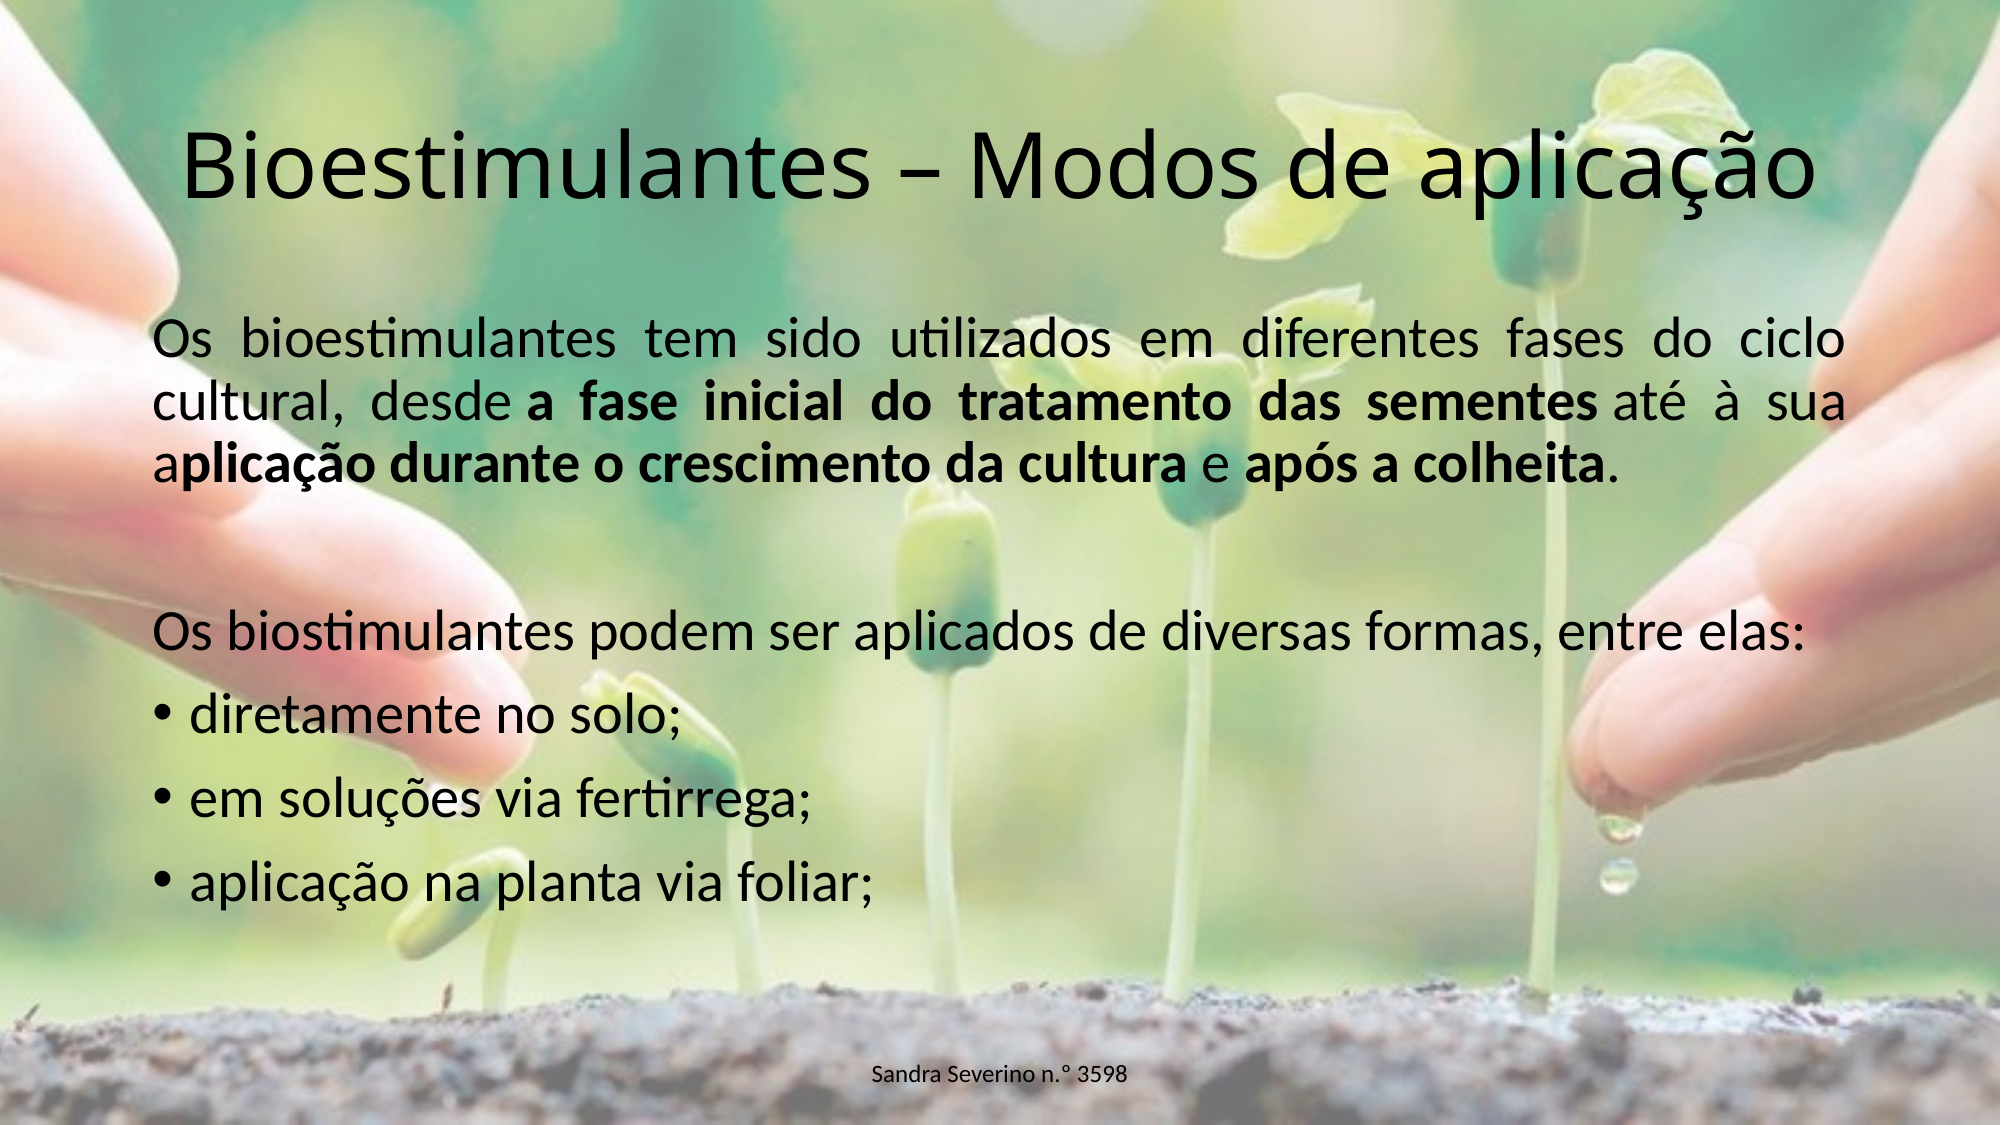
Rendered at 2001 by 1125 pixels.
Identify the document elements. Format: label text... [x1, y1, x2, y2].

list Os bioestimulantes tem sido utilizados em diferentes fases do ciclo cultural, desde a fase inicial do tratamento das sementes até à sua aplicação durante o crescimento da cultura e após a colheita. Os biostimulantes podem ser aplicados de diversas formas, entre elas: diretamente no solo; em soluções via fertirrega; aplicação na planta via foliar; [137, 299, 1863, 1014]
title Bioestimulantes – Modos de aplicação [137, 59, 1863, 278]
footer Sandra Severino n.º 3598 [662, 1042, 1338, 1103]
